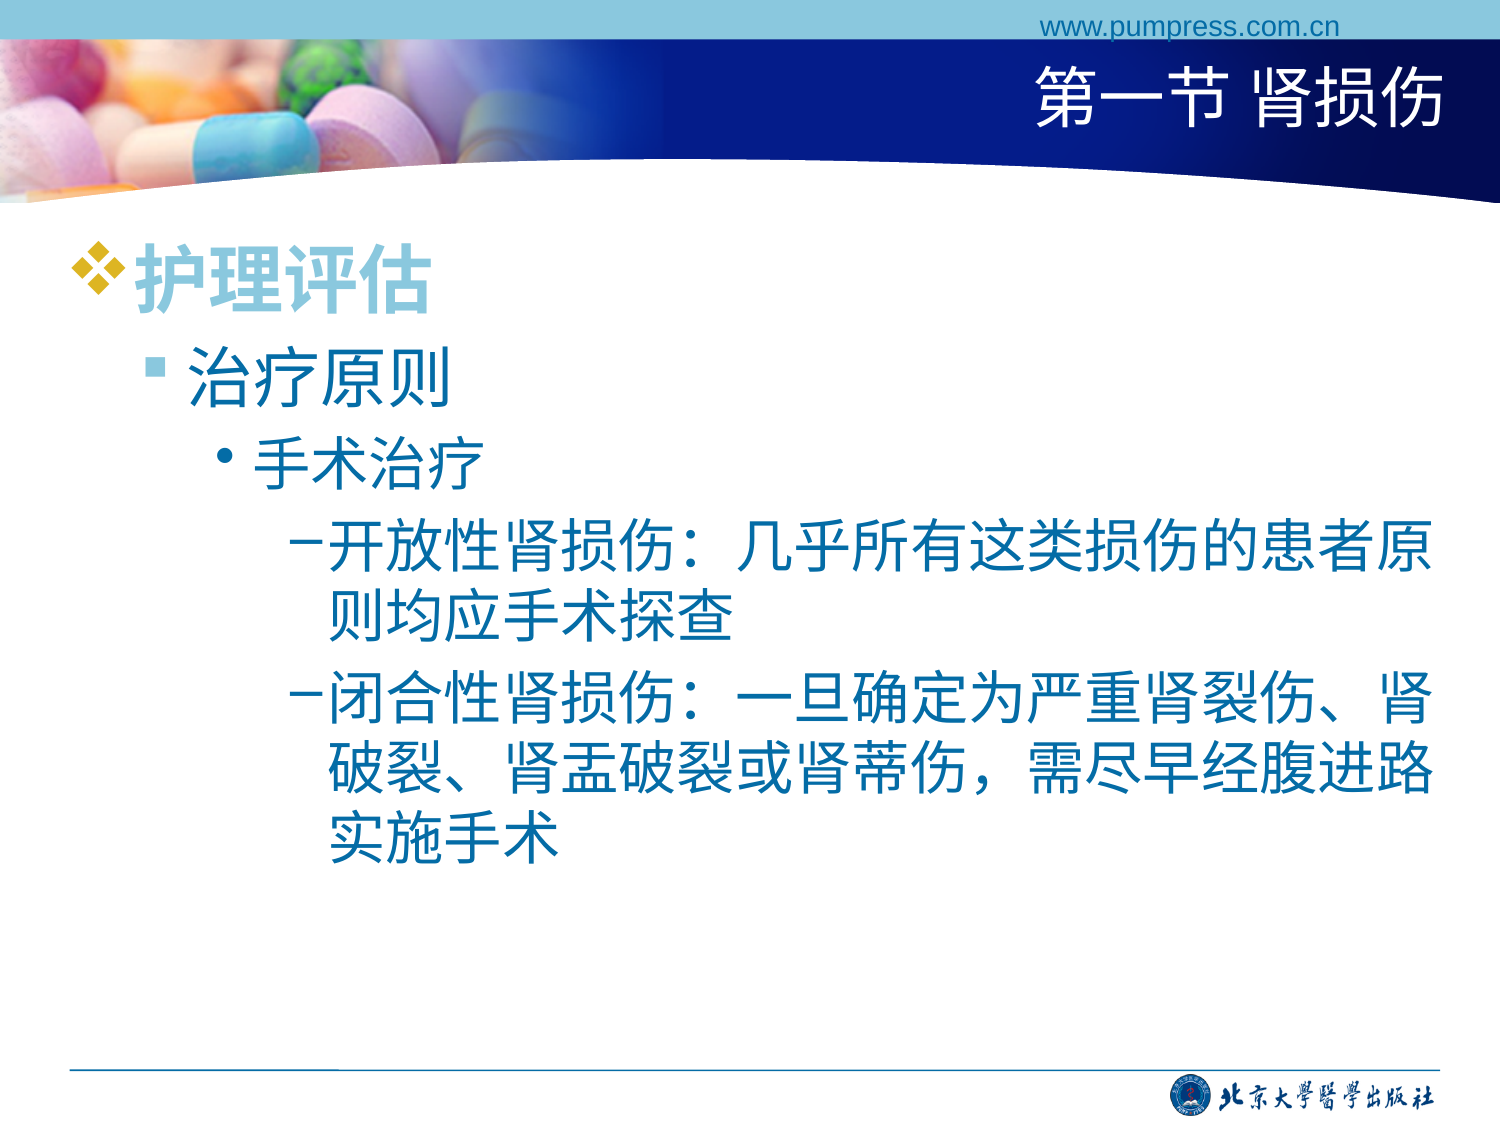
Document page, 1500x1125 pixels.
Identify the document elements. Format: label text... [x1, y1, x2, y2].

list 护理评估 治疗原则 手术治疗 开放性肾损伤：几乎所有这类损伤的患者原则均应手术探查 闭合性肾损伤：一旦确定为严重肾裂伤、肾破裂、肾盂破裂或肾蒂伤，需尽早经腹进路实施手术 [49, 224, 1463, 1026]
picture [0, 40, 1500, 203]
picture [1170, 1074, 1436, 1118]
title 第一节 肾损伤 [137, 49, 1463, 143]
slide_number www.pumpress.com.cn [1025, 0, 1463, 38]
